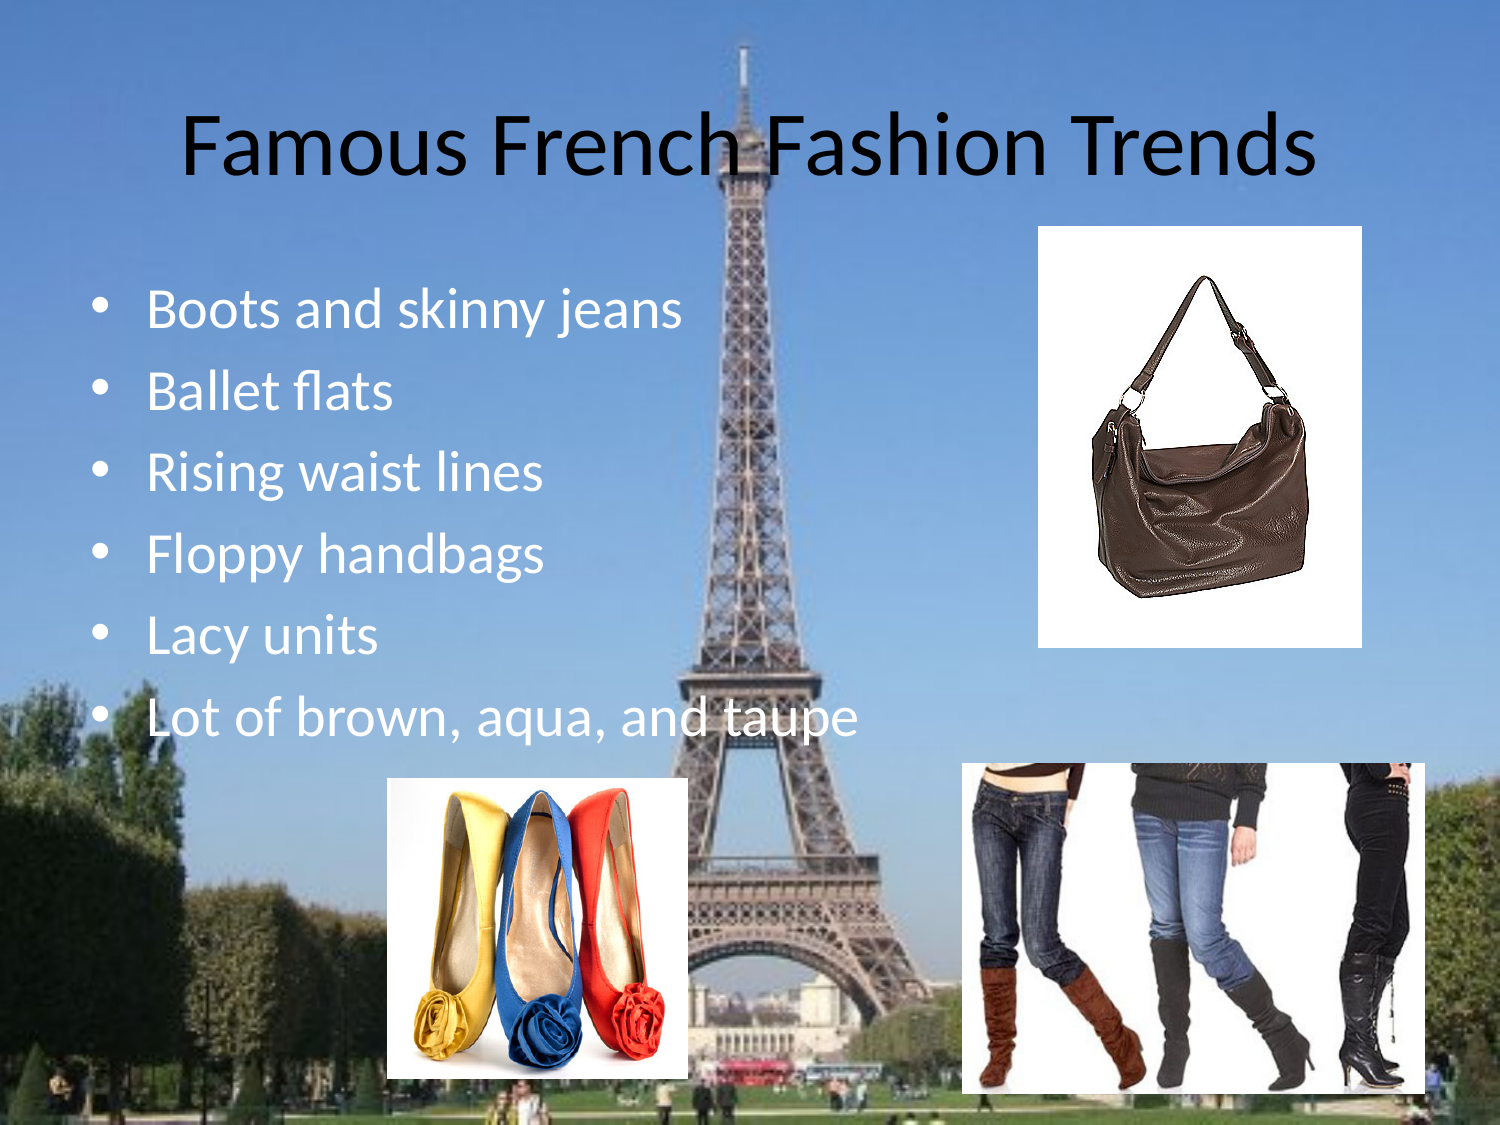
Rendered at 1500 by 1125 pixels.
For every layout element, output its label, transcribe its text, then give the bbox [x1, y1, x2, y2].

list Boots and skinny jeans Ballet flats Rising waist lines Floppy handbags Lacy units Lot of brown, aqua, and taupe [74, 262, 1426, 1006]
picture [0, 0, 1500, 1125]
title Famous French Fashion Trends [74, 44, 1426, 233]
